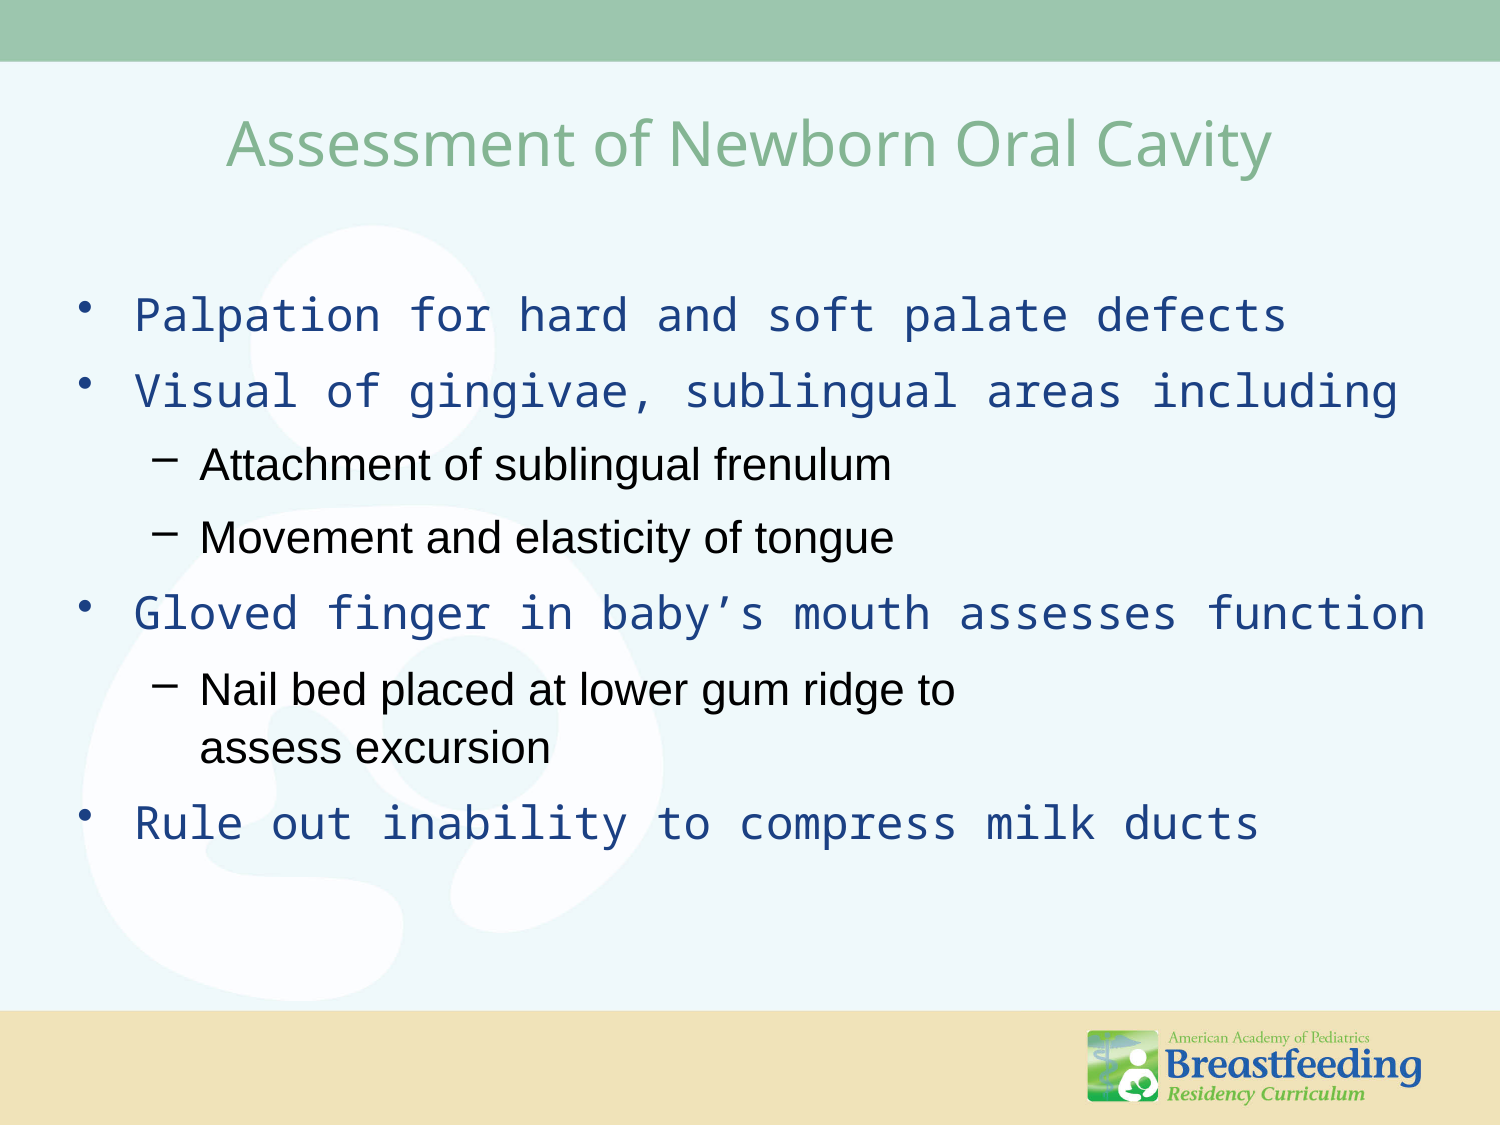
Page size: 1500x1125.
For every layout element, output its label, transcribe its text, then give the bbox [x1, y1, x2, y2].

picture [0, 0, 1500, 1125]
list Palpation for hard and soft palate defects Visual of gingivae, sublingual areas including Attachment of sublingual frenulum Movement and elasticity of tongue Gloved finger in baby’s mouth assesses function Nail bed placed at lower gum ridge to assess excursion Rule out inability to compress milk ducts [62, 274, 1490, 1018]
title Assessment of Newborn Oral Cavity [74, 37, 1426, 245]
